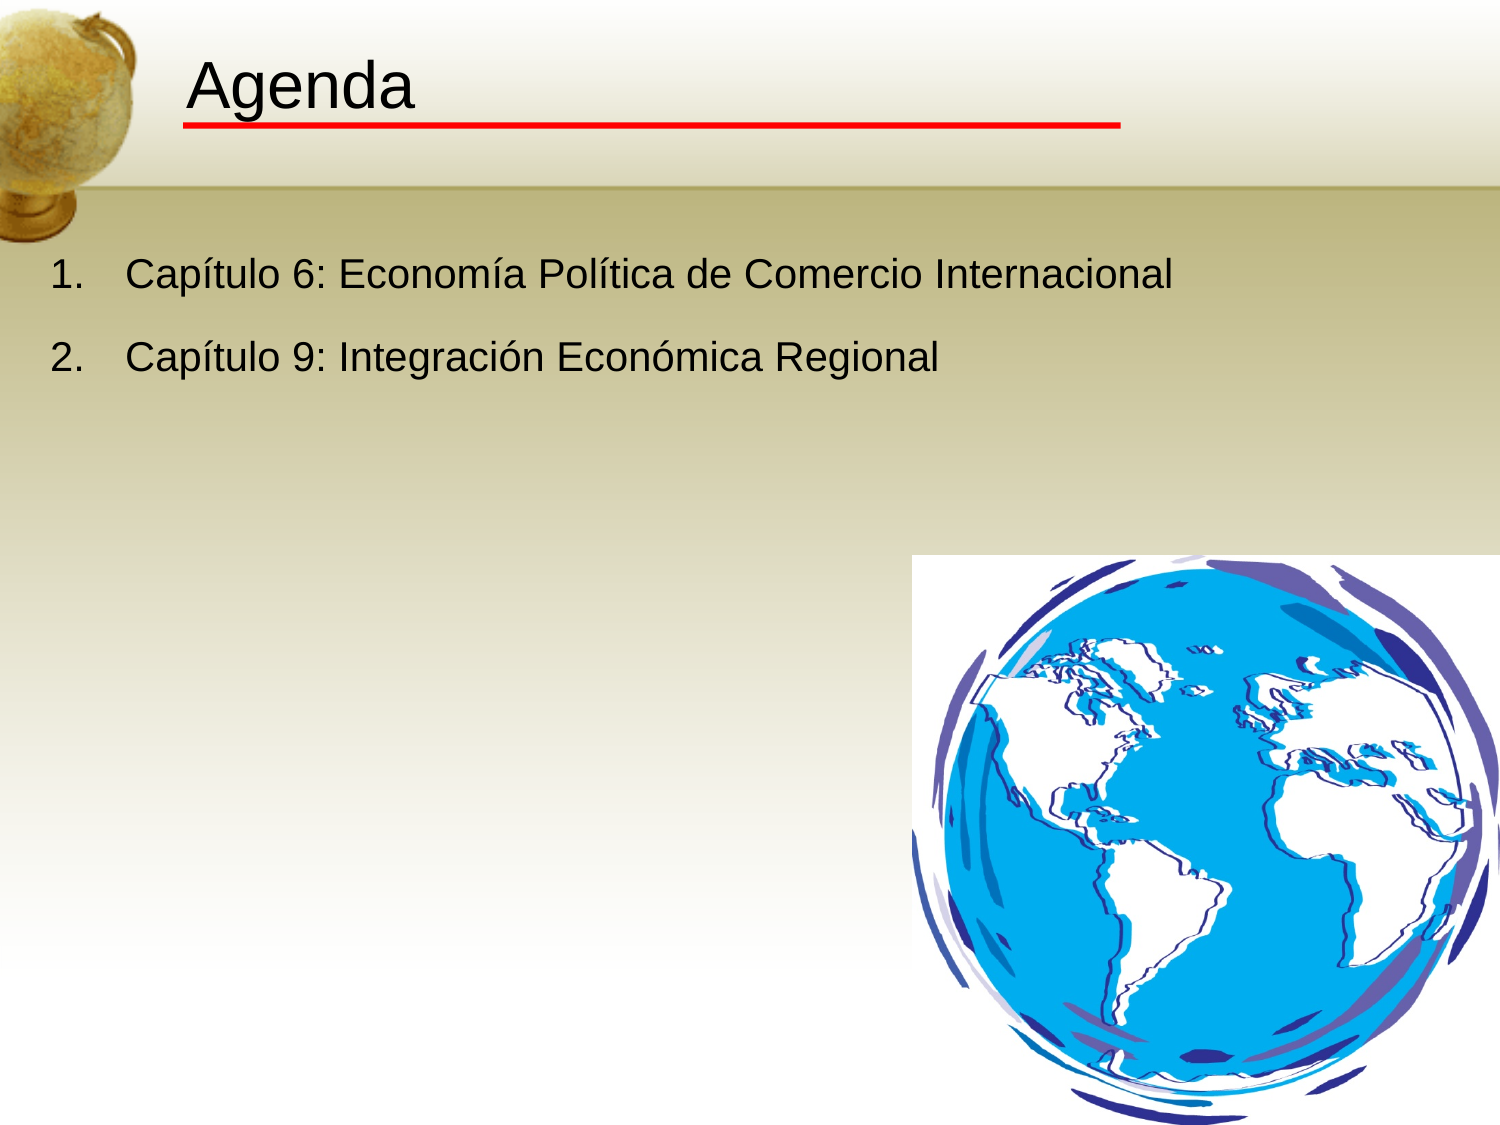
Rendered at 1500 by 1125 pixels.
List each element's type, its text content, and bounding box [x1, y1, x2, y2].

picture [0, 0, 1500, 1125]
title Agenda [170, 36, 1436, 130]
list Capítulo 6: Economía Política de Comercio Internacional Capítulo 9: Integración Económica Regional [34, 213, 1500, 1018]
